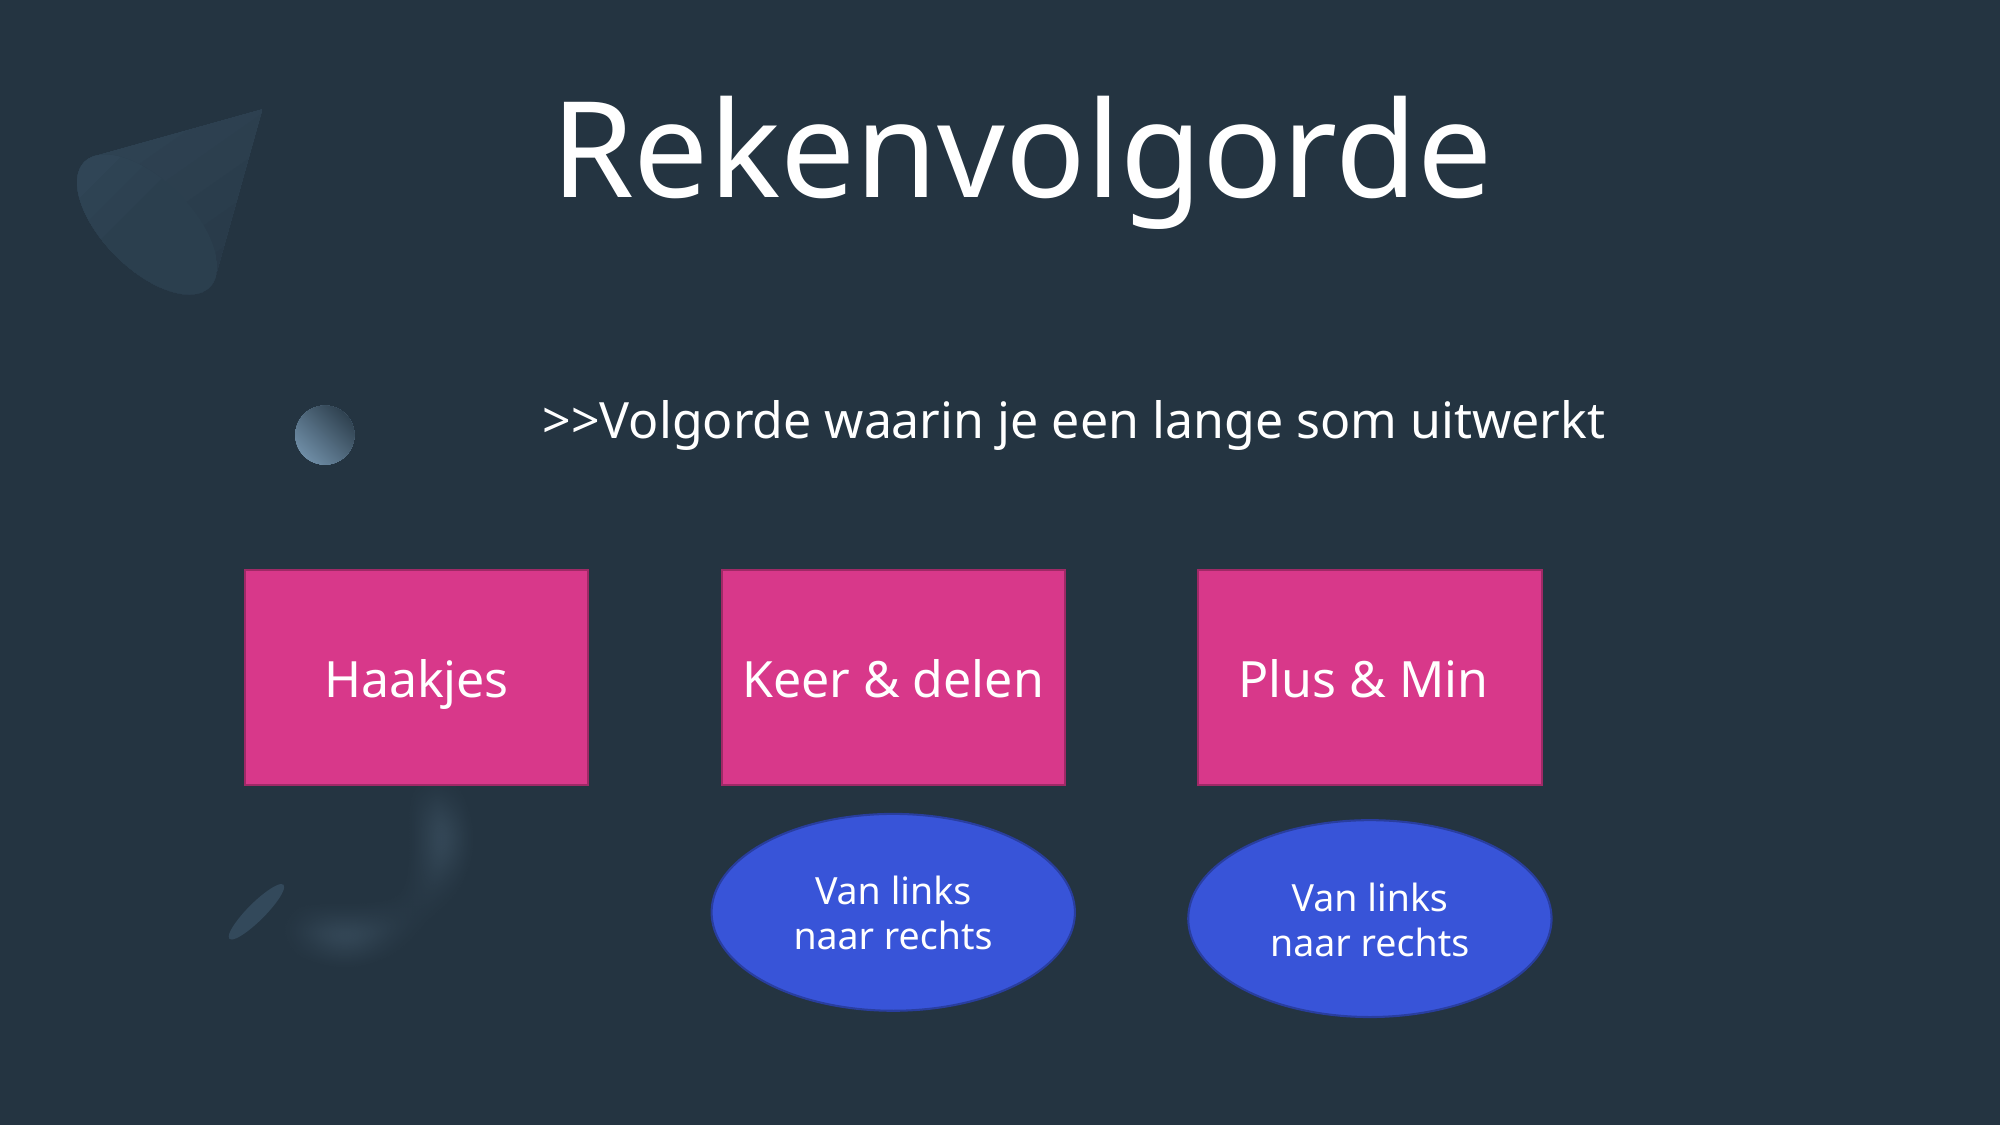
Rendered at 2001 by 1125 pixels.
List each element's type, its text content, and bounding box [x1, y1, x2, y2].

text_box >>Volgorde waarin je een lange som uitwerkt [528, 381, 1815, 577]
text_box Haakjes [244, 569, 589, 786]
text_box Van links naar rechts [710, 812, 1076, 1012]
text_box Van links naar rechts [1187, 819, 1553, 1019]
title Rekenvolgorde [551, 63, 1910, 549]
text_box Plus & Min [1197, 569, 1543, 786]
text_box Keer & delen [721, 569, 1066, 786]
